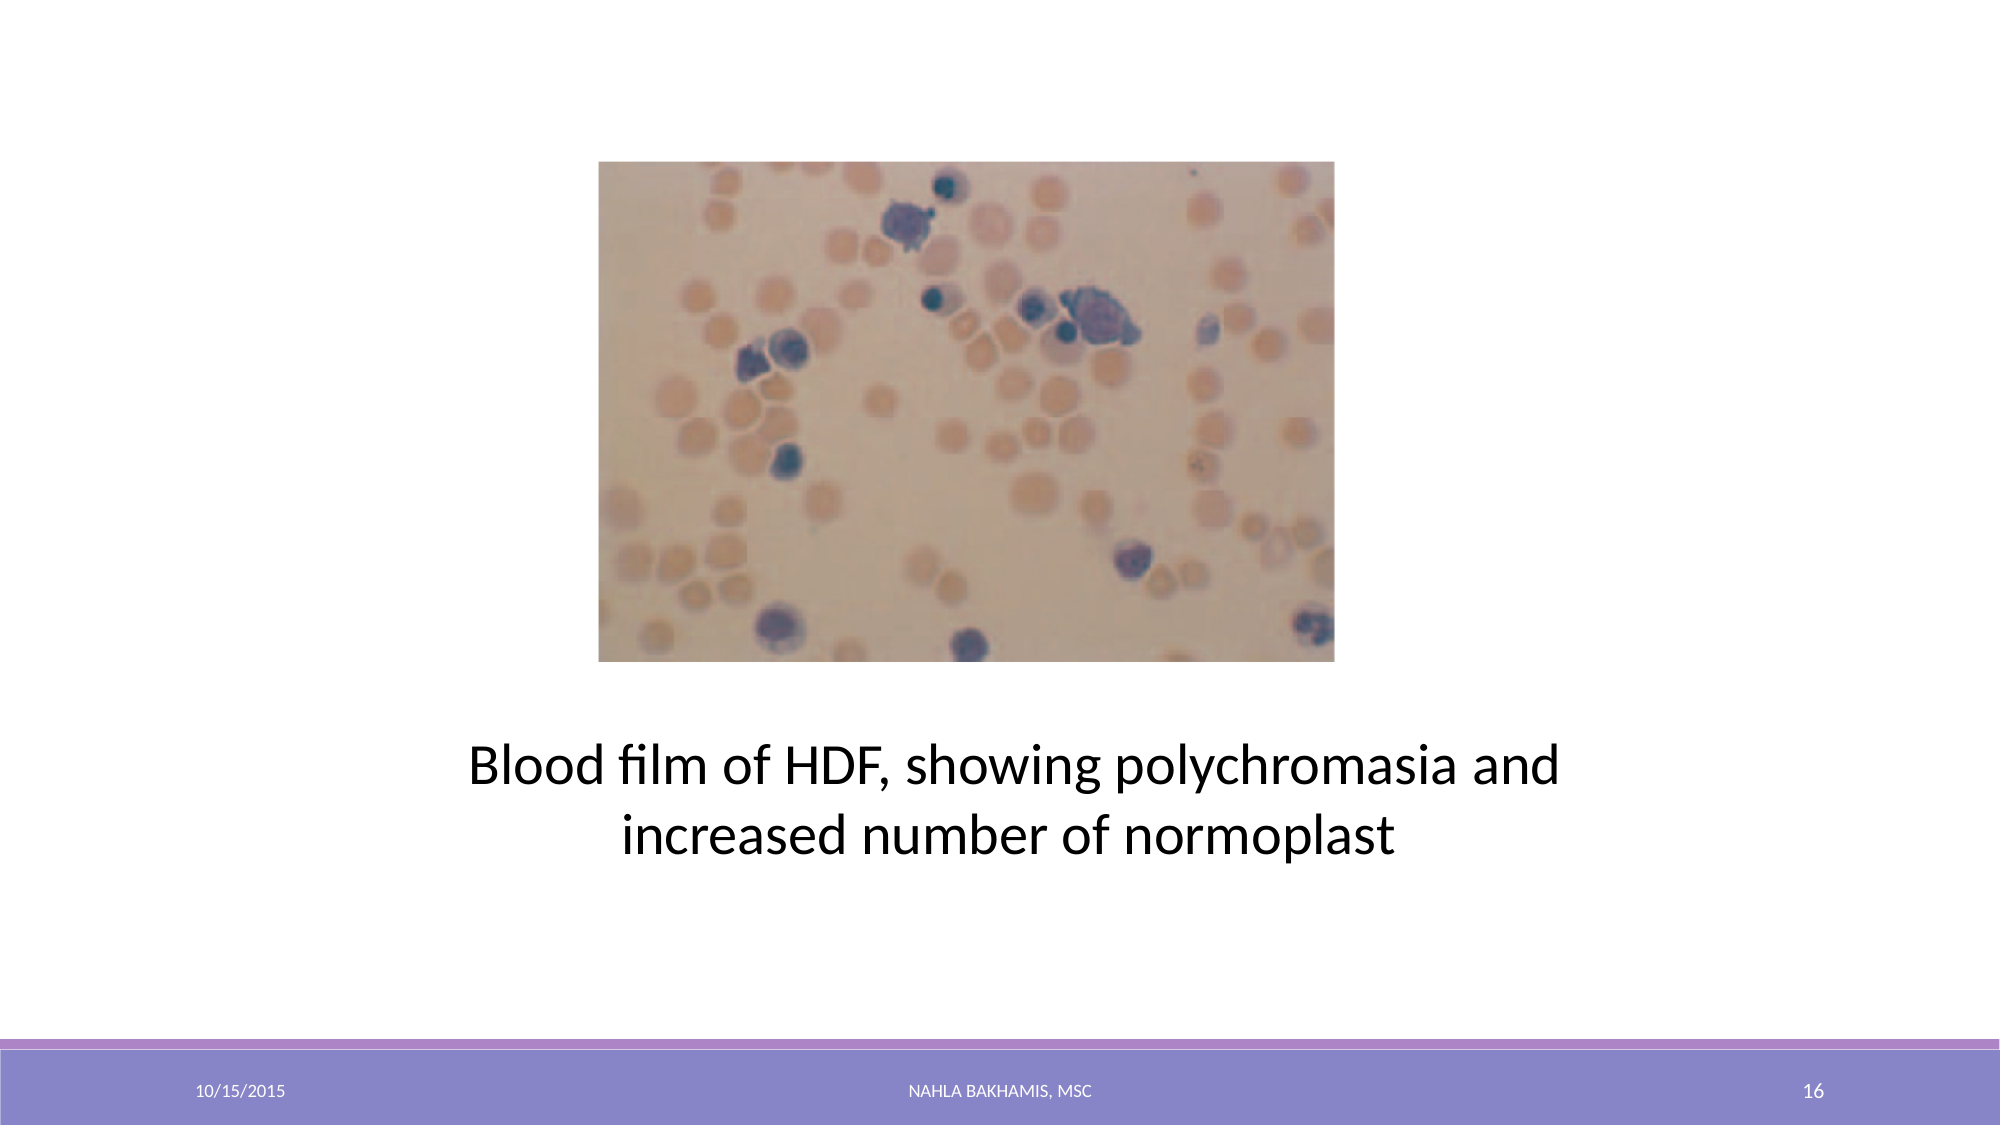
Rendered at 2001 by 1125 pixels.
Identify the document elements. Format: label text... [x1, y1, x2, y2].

slide_number 16 [1624, 1059, 1840, 1120]
footer NAHLA BAKHAMIS, MSc [604, 1059, 1396, 1120]
picture [584, 147, 1342, 684]
text_box Blood film of HDF, showing polychromasia and increased number of normoplast [406, 718, 1625, 874]
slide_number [180, 1059, 586, 1120]
